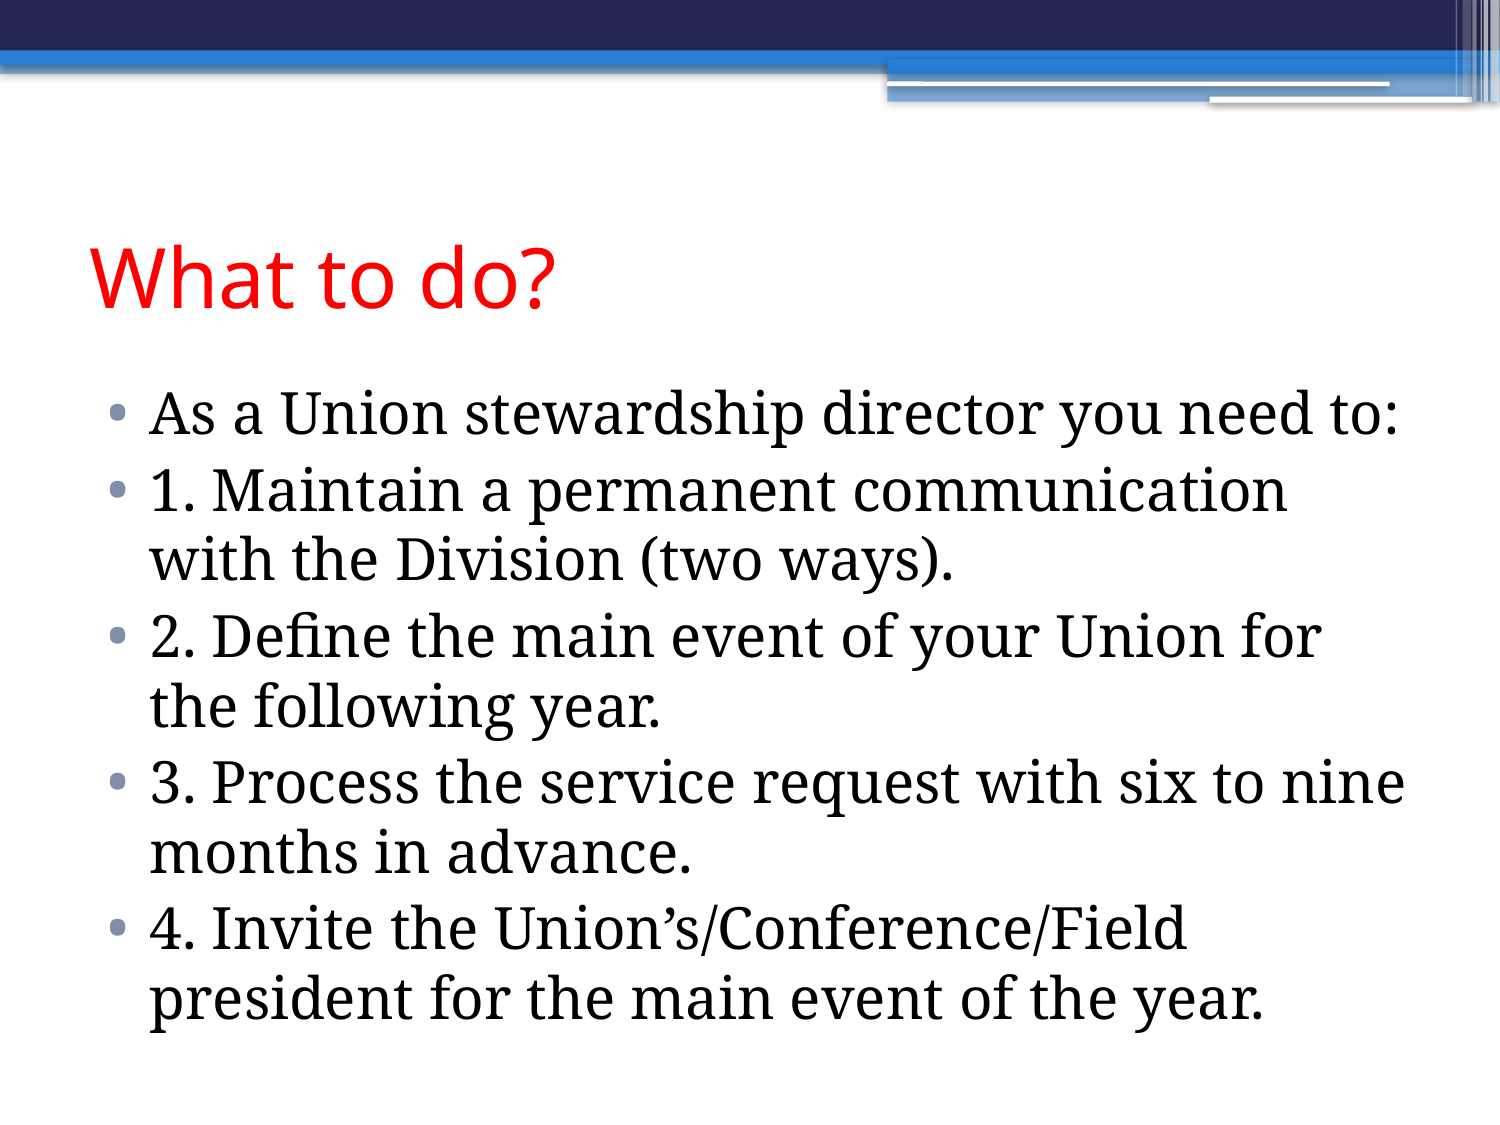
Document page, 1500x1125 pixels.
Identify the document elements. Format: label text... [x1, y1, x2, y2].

list As a Union stewardship director you need to: 1. Maintain a permanent communication with the Division (two ways). 2. Define the main event of your Union for the following year. 3. Process the service request with six to nine months in advance. 4. Invite the Union’s/Conference/Field president for the main event of the year. [75, 368, 1425, 1079]
title What to do? [75, 187, 1425, 363]
